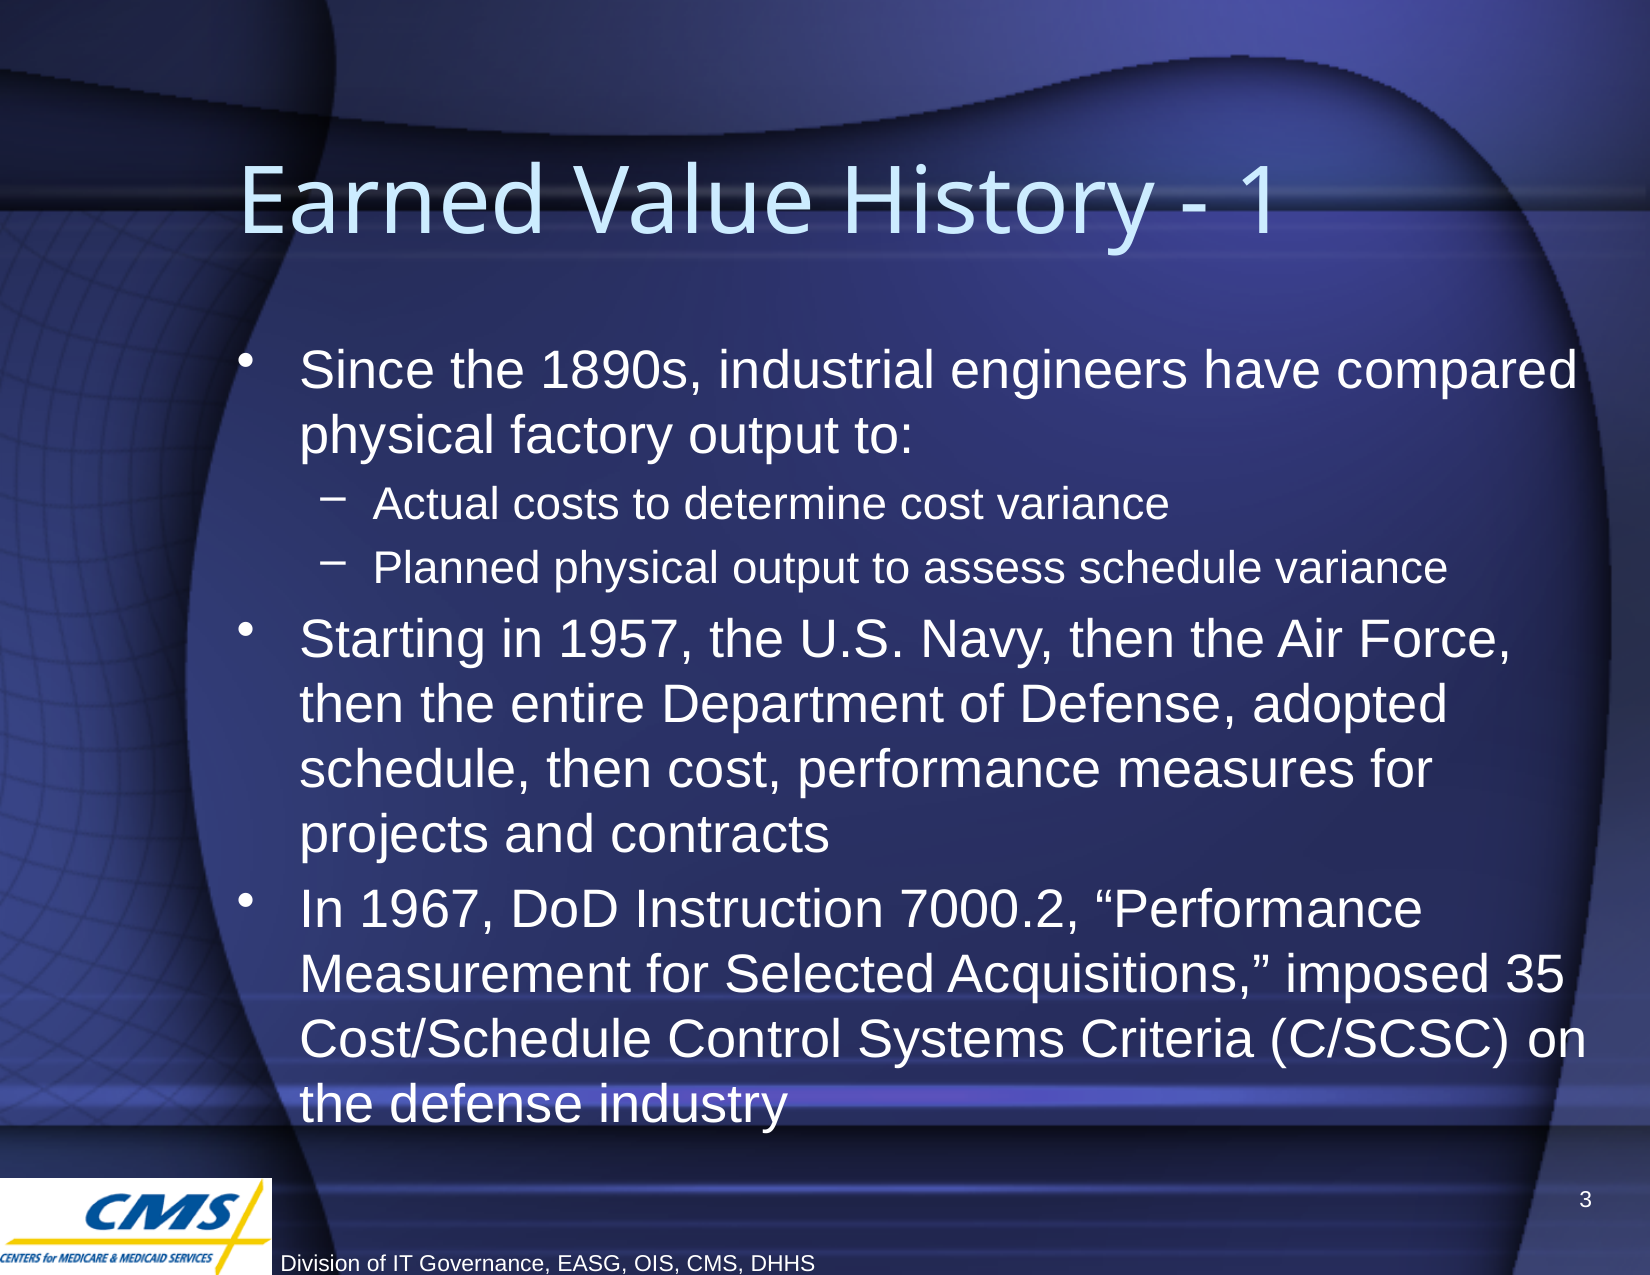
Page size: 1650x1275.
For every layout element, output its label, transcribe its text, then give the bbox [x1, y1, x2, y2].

title Earned Value History - 1 [220, 111, 1609, 282]
list Since the 1890s, industrial engineers have compared physical factory output to: Actual costs to determine cost variance Planned physical output to assess schedule variance Starting in 1957, the U.S. Navy, then the Air Force, then the entire Department of Defense, adopted schedule, then cost, performance measures for projects and contracts In 1967, DoD Instruction 7000.2, “Performance Measurement for Selected Acquisitions,” imposed 35 Cost/Schedule Control Systems Criteria (C/SCSC) on the defense industry [220, 325, 1609, 1162]
picture [0, 0, 1650, 1275]
slide_number 3 [1264, 1175, 1610, 1247]
